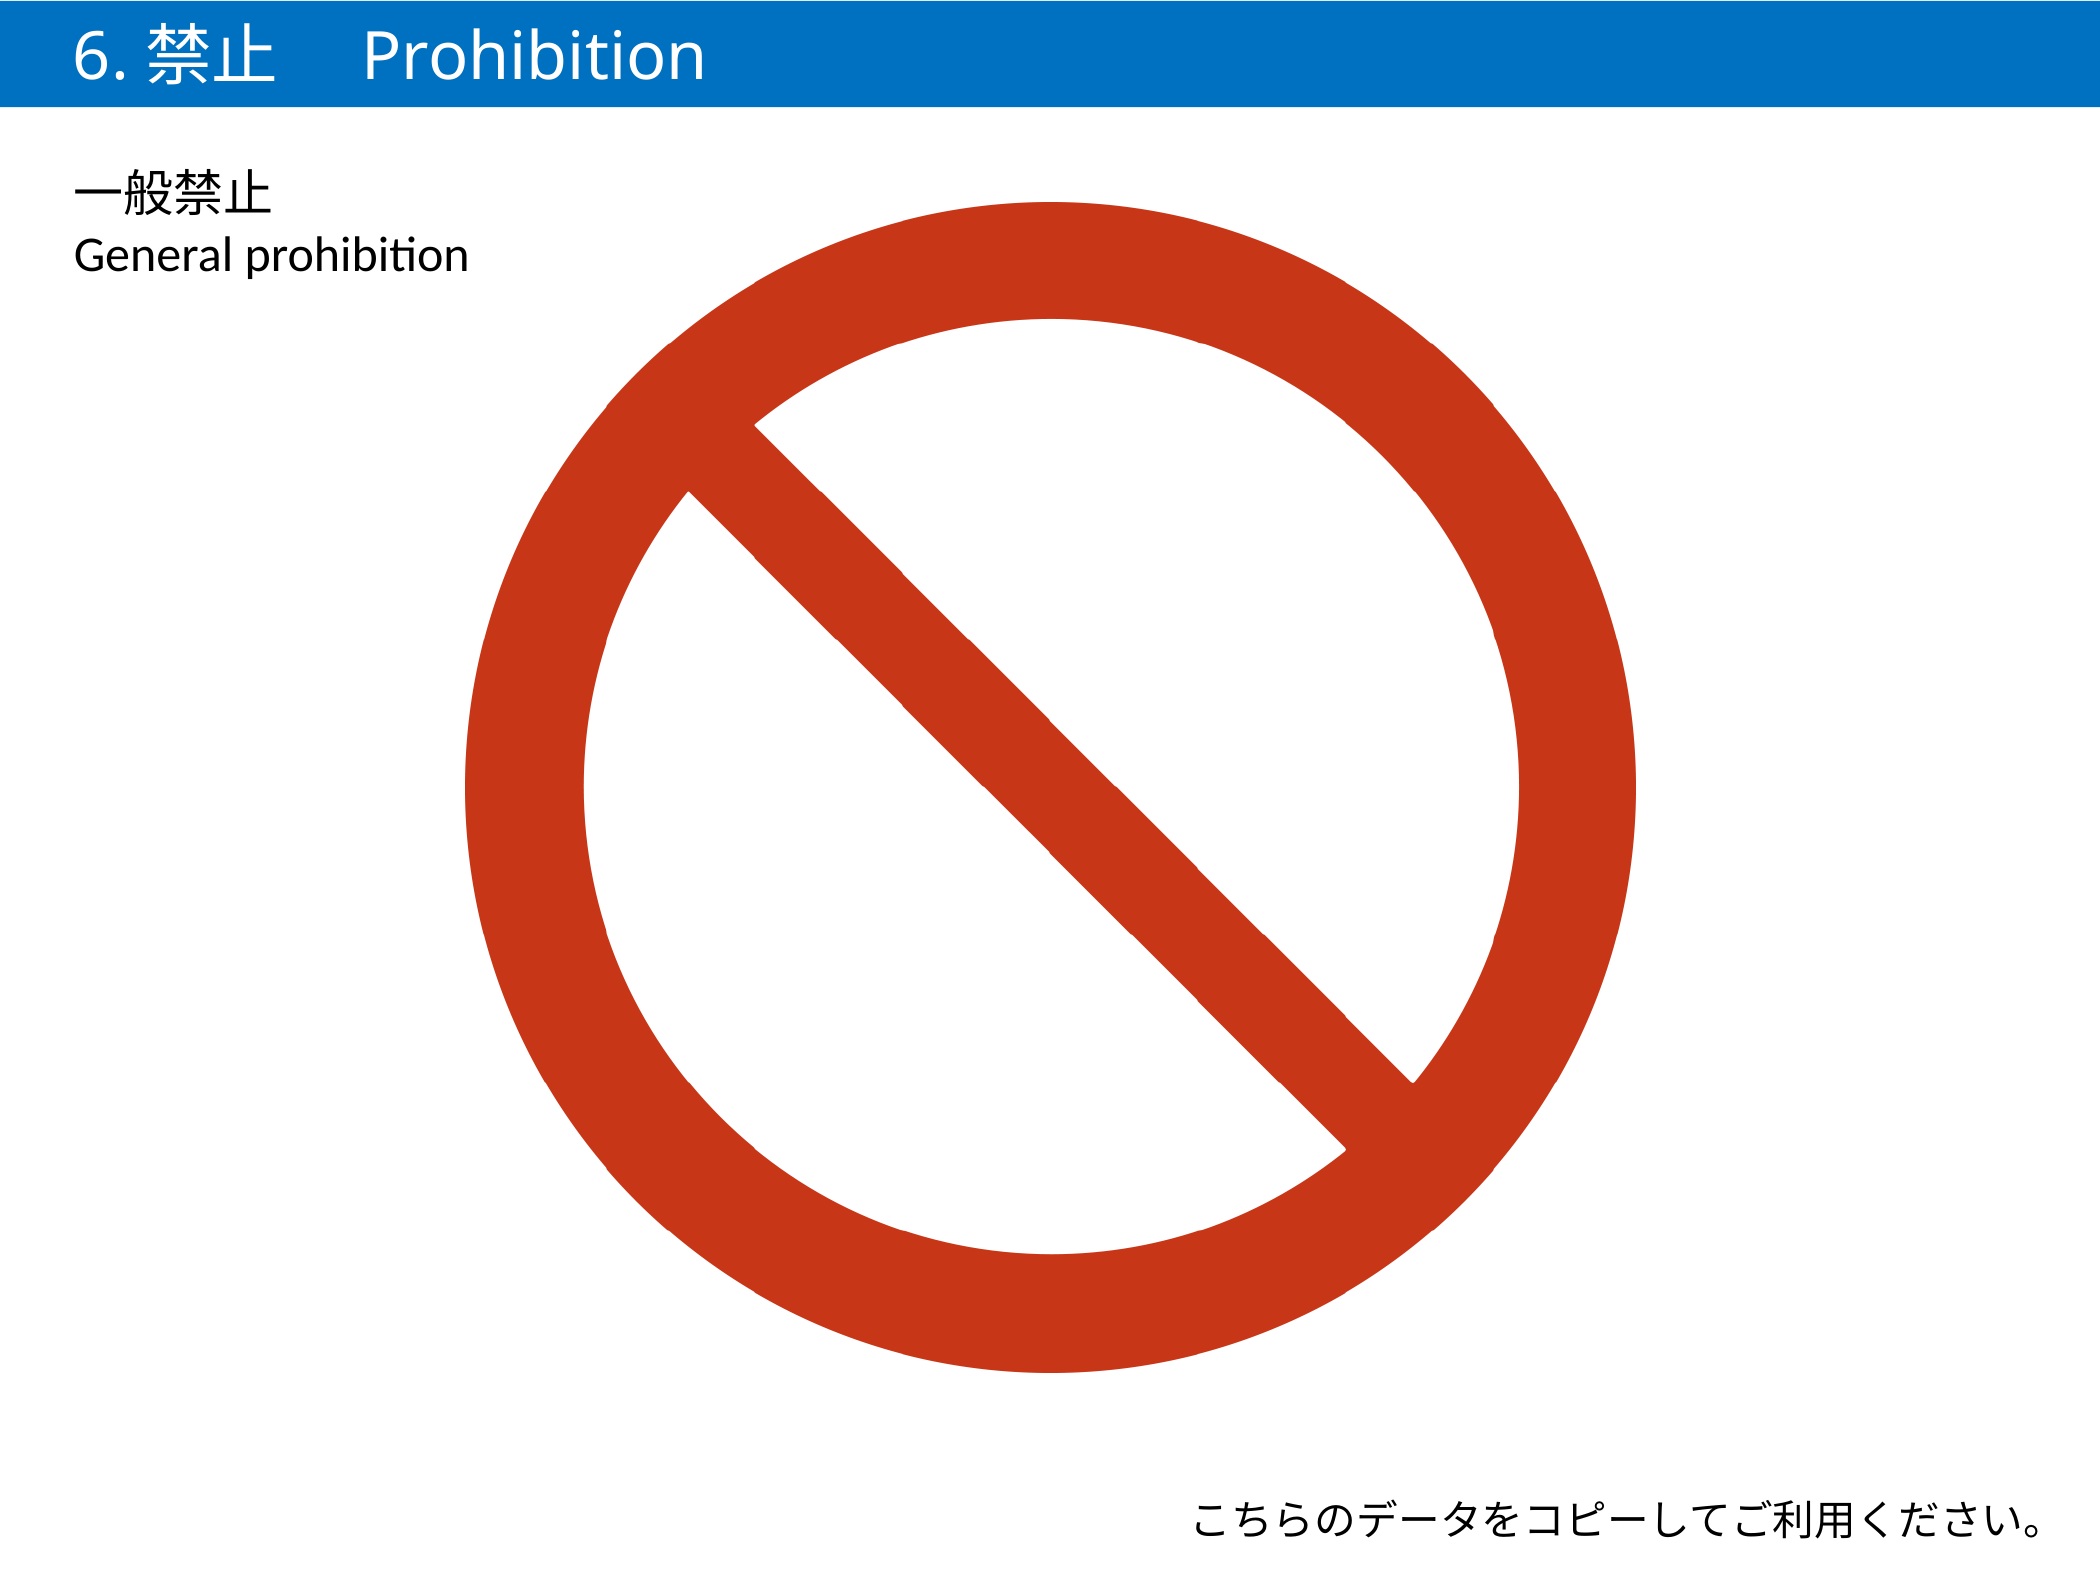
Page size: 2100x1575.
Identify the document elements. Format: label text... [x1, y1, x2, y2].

text_box [0, 0, 2100, 108]
text_box 一般禁止 General prohibition [59, 153, 485, 289]
text_box こちらのデータをコピーしてご利用ください。 [1174, 1486, 2081, 1552]
picture [459, 196, 1641, 1378]
text_box 6.禁止 Prohibition [58, 5, 724, 101]
